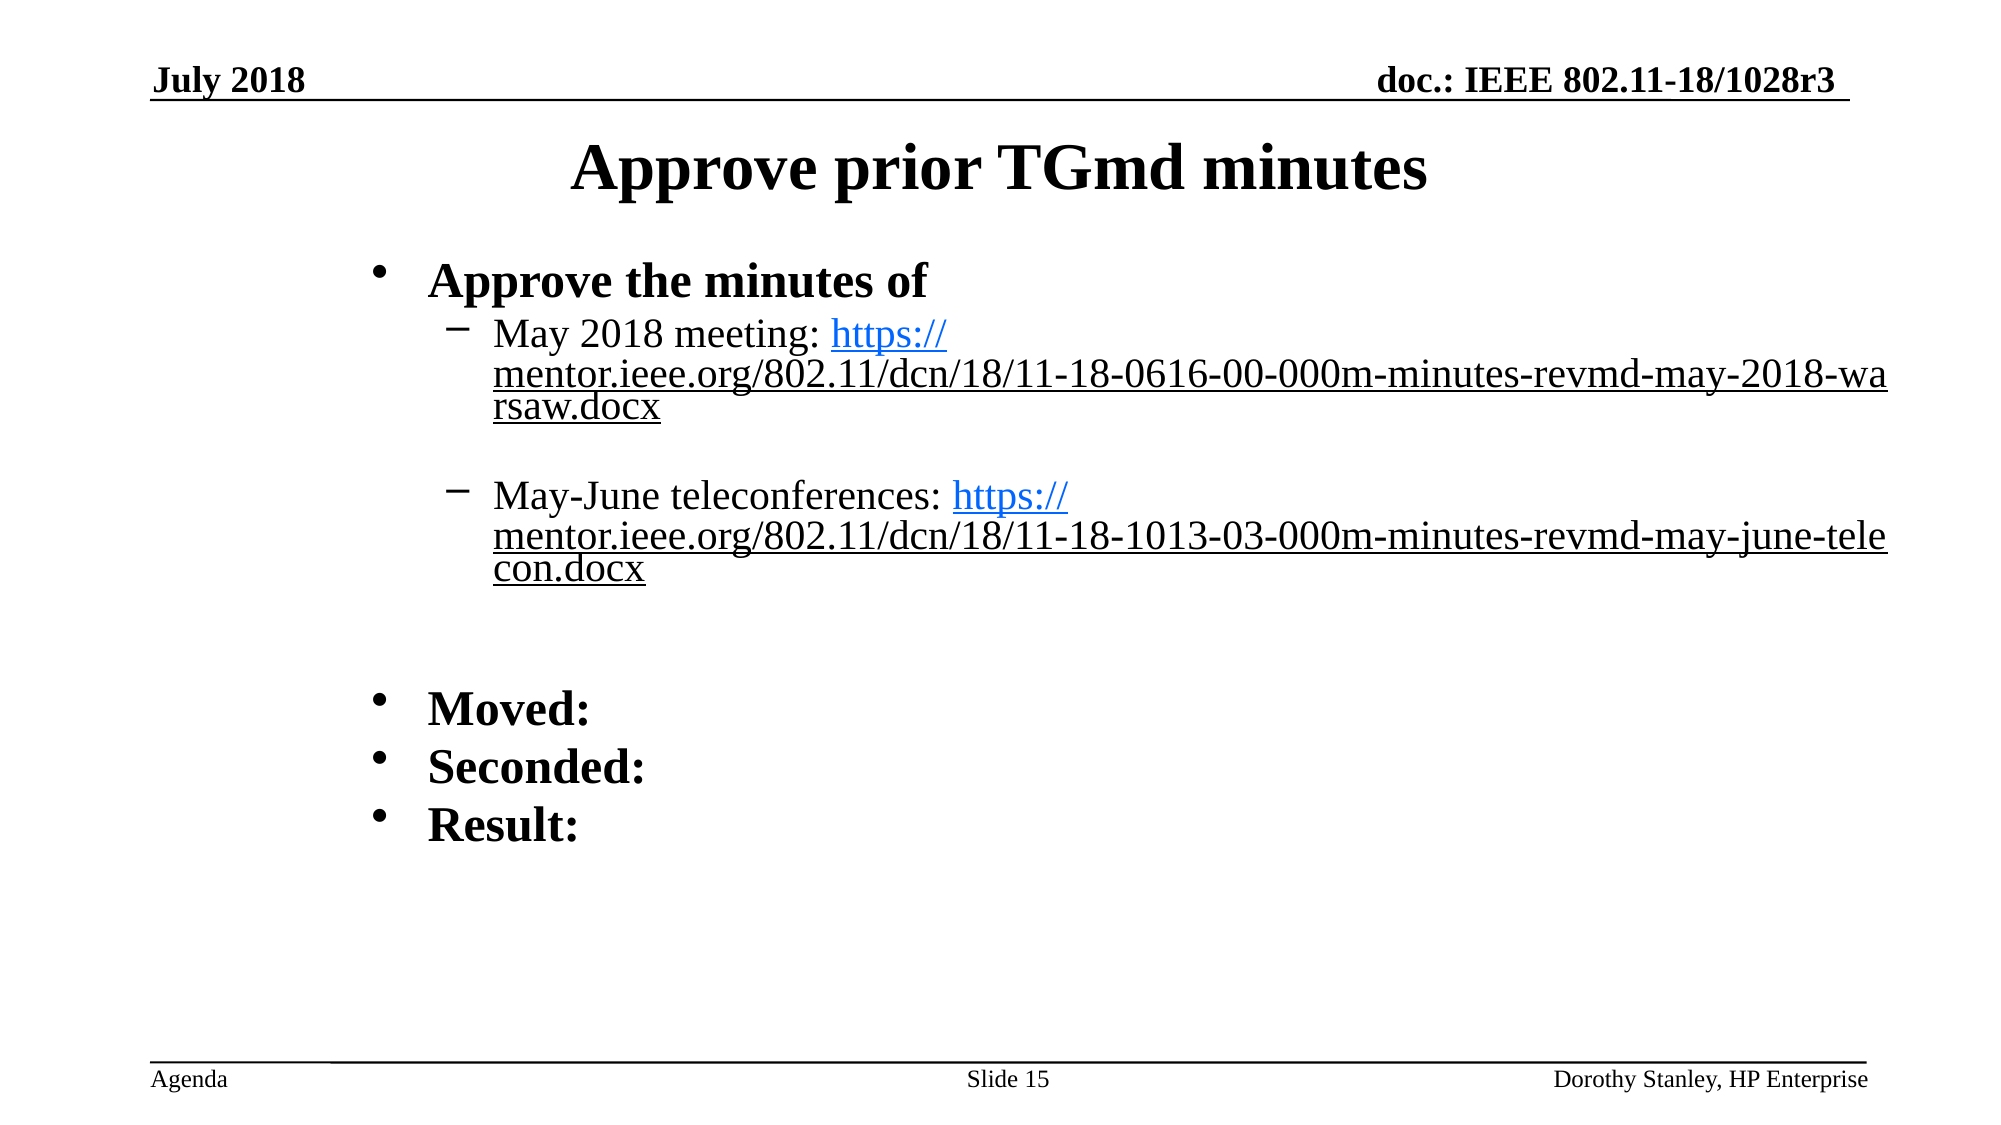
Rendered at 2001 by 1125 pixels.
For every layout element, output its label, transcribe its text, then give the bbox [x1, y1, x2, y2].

slide_number Slide 15 [966, 1062, 1051, 1093]
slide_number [152, 54, 567, 100]
title Approve prior TGmd minutes [362, 75, 1638, 250]
list Approve the minutes of May 2018 meeting: https://mentor.ieee.org/802.11/dcn/18/11-18-0616-00-000m-minutes-revmd-may-2018-warsaw.docx May-June teleconferences: https://mentor.ieee.org/802.11/dcn/18/11-18-1013-03-000m-minutes-revmd-may-june-telecon.docx Moved: Seconded: Result: [356, 251, 1911, 1002]
footer Dorothy Stanley, HP Enterprise [1549, 1062, 1869, 1093]
